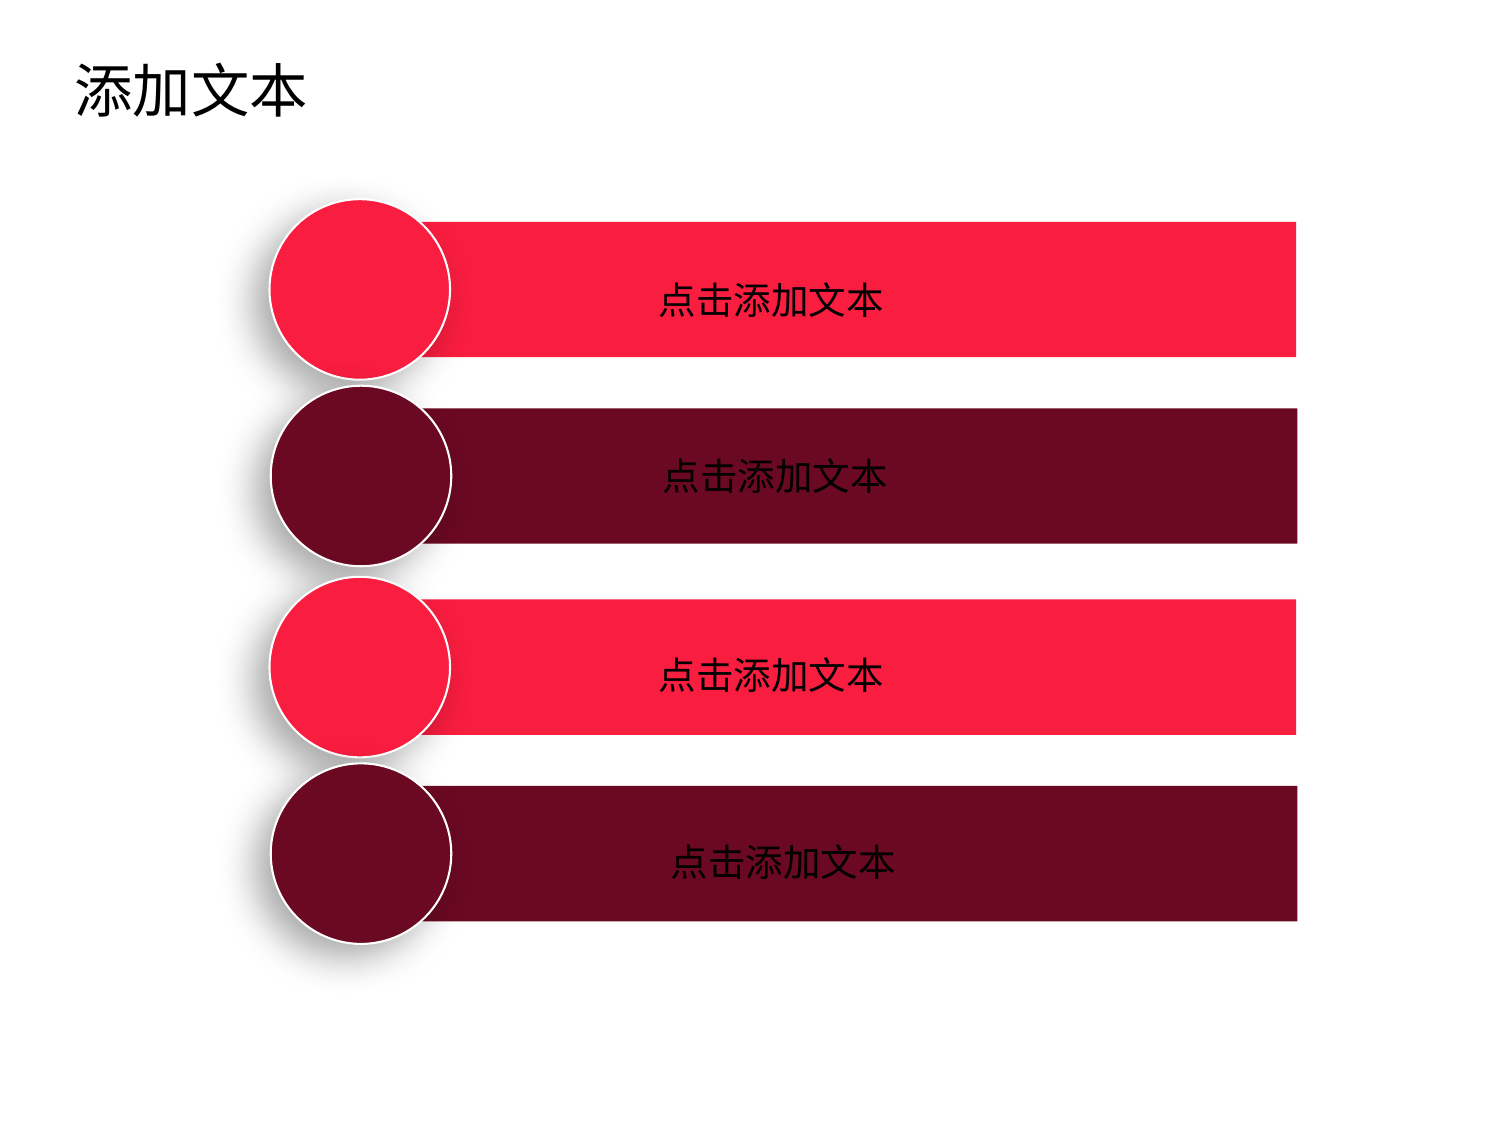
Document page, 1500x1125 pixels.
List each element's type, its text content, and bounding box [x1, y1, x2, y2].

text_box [269, 198, 1297, 380]
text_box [270, 763, 1298, 945]
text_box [269, 576, 1297, 758]
text_box 添加文本 [60, 46, 323, 132]
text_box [270, 385, 1298, 567]
